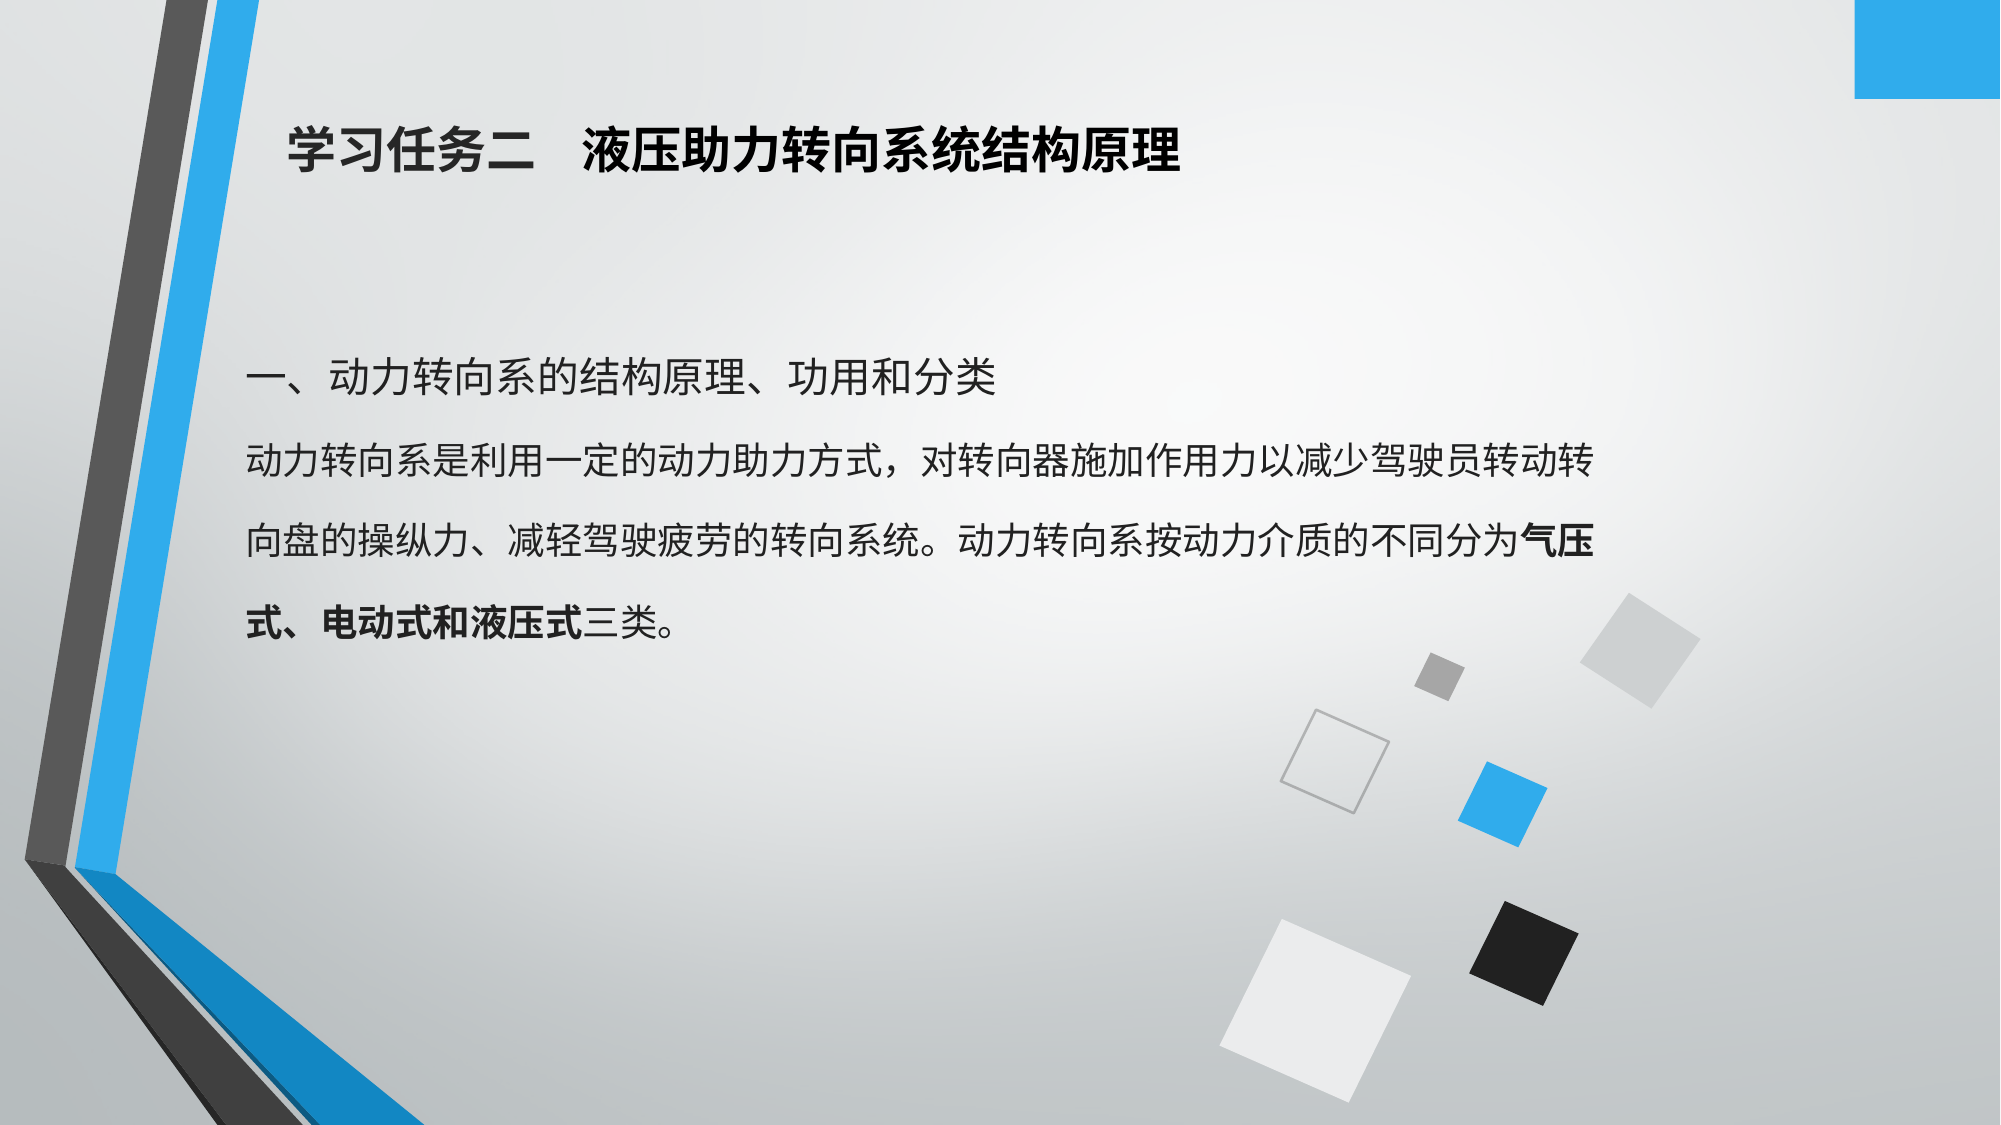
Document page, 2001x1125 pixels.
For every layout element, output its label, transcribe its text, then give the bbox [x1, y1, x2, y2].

text_box 一、动力转向系的结构原理、功用和分类 动力转向系是利用一定的动力助力方式，对转向器施加作用力以减少驾驶员转动转向盘的操纵力、减轻驾驶疲劳的转向系统。动力转向系按动力介质的不同分为气压式、电动式和液压式三类。 [230, 302, 1642, 858]
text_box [1266, 514, 1646, 1125]
text_box 学习任务二 液压助力转向系统结构原理 [271, 98, 1983, 230]
text_box [1853, 0, 2000, 100]
